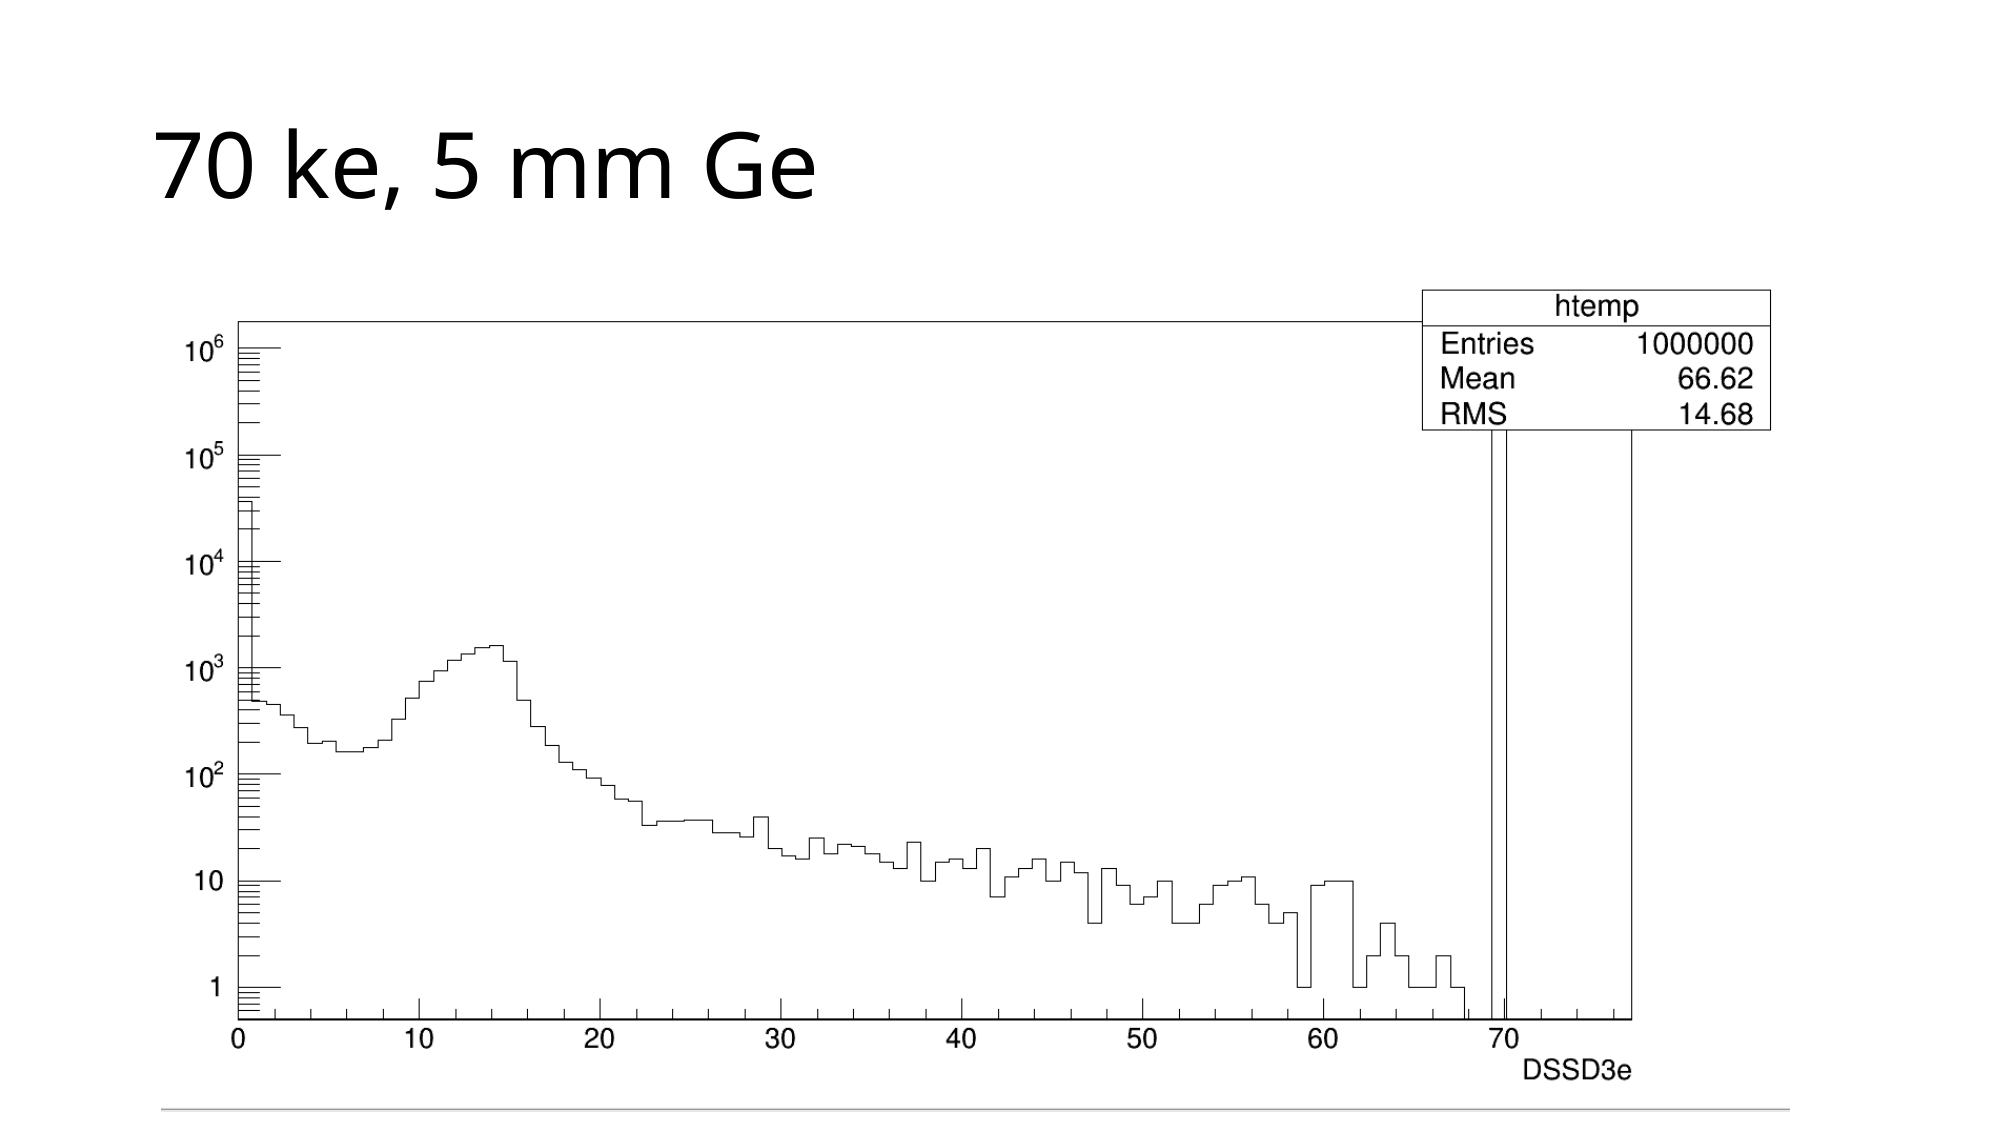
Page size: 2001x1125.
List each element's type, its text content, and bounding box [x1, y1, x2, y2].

picture [161, 277, 1790, 1112]
title 70 ke, 5 mm Ge [137, 59, 1863, 278]
